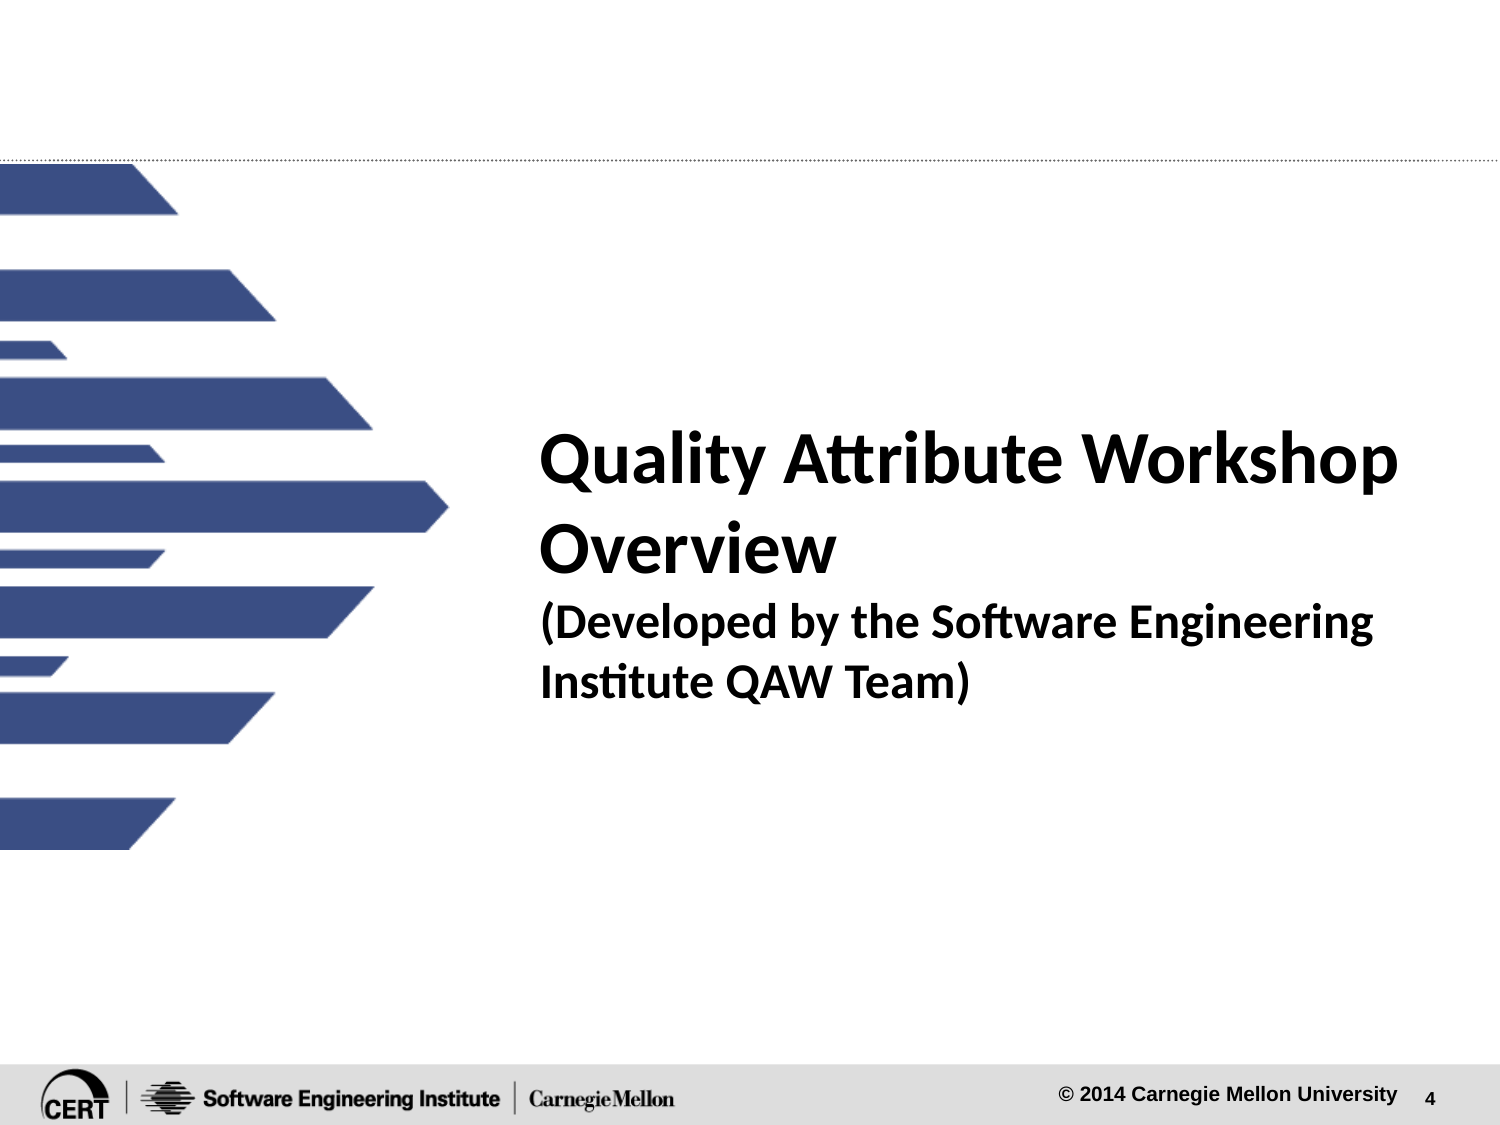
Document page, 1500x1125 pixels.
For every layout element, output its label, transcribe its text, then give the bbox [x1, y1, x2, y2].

text_box Quality Attribute Workshop Overview (Developed by the Software Engineering Institute QAW Team) [525, 399, 1475, 717]
picture [24, 1065, 688, 1125]
picture [0, 164, 450, 851]
